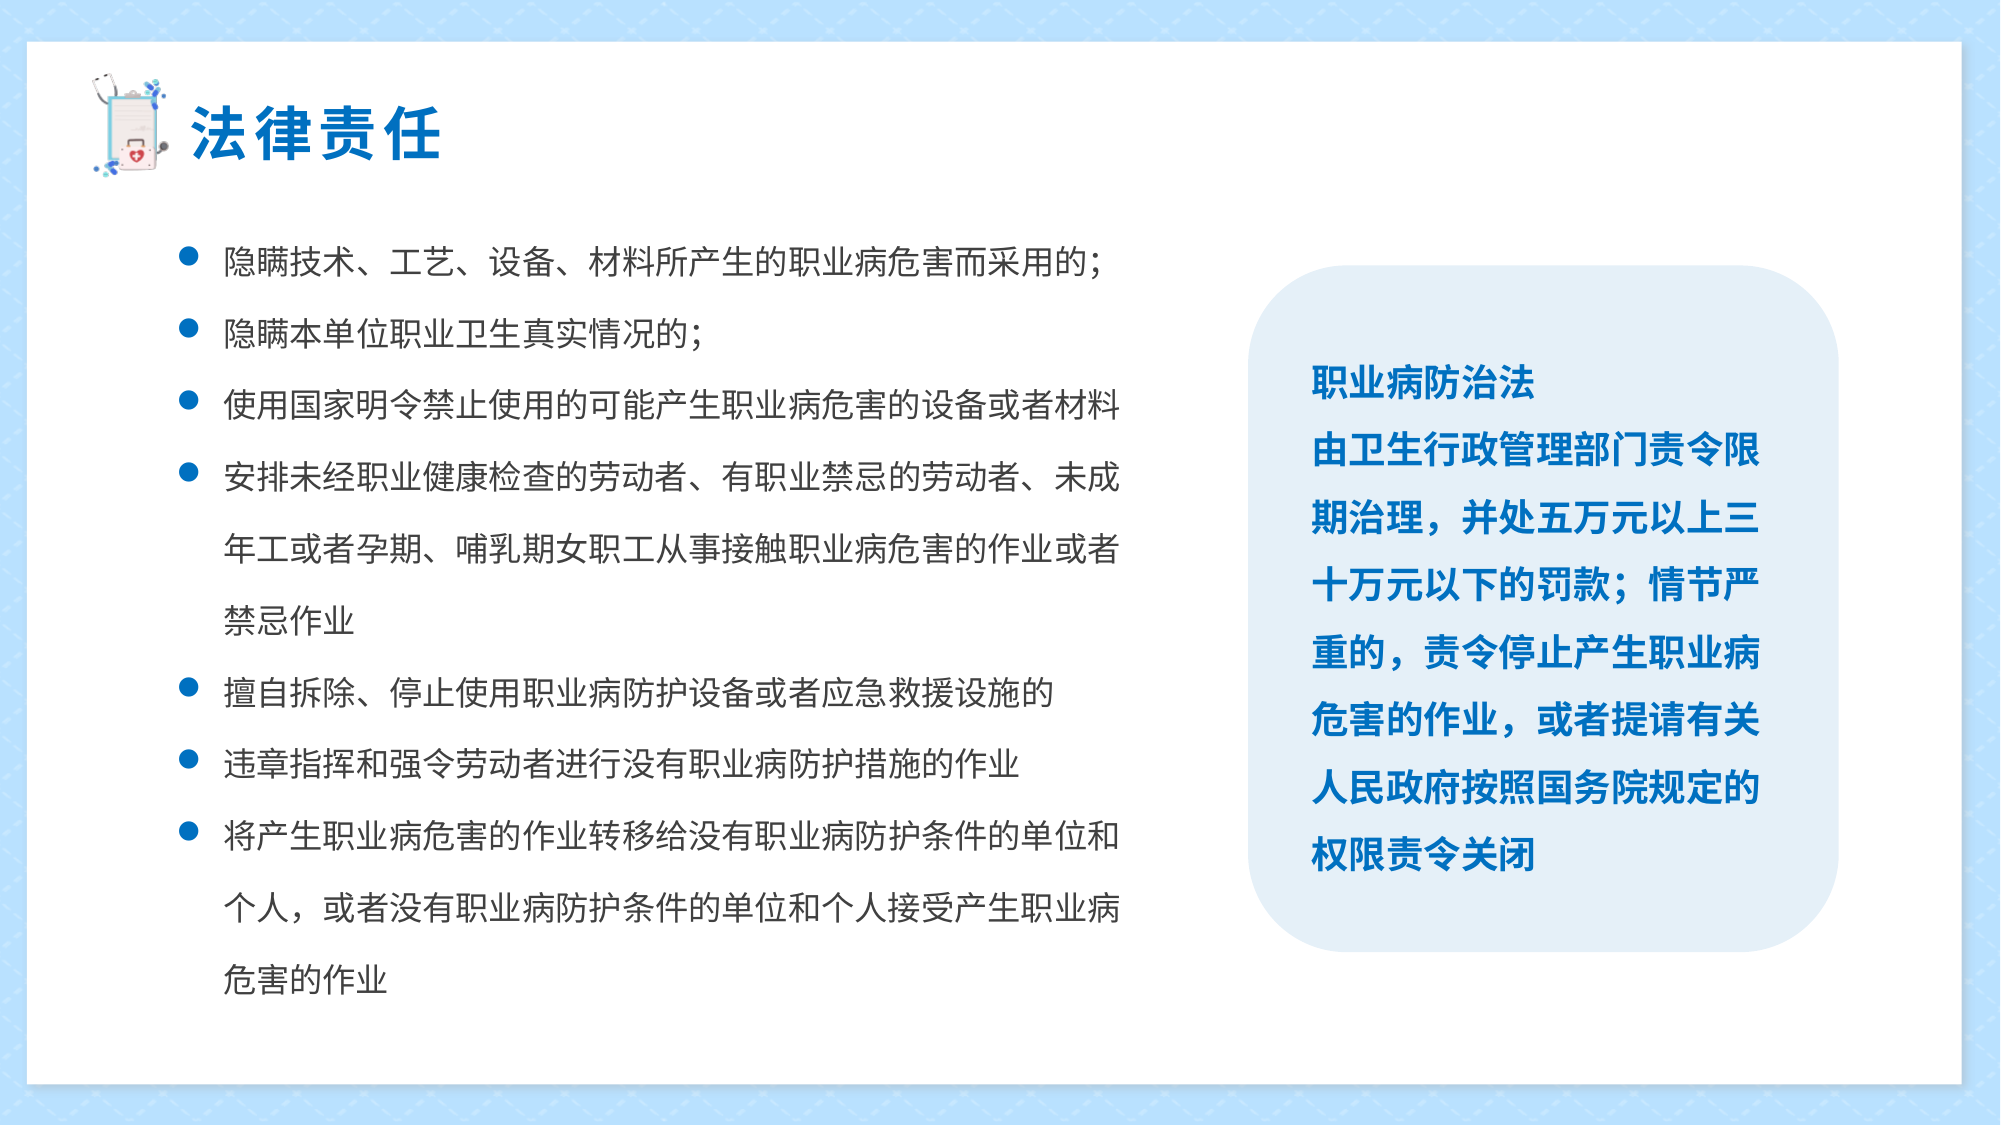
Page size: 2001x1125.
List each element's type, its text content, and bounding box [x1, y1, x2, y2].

text_box 隐瞒技术、工艺、设备、材料所产生的职业病危害而采用的； 隐瞒本单位职业卫生真实情况的； 使用国家明令禁止使用的可能产生职业病危害的设备或者材料 安排未经职业健康检查的劳动者、有职业禁忌的劳动者、未成年工或者孕期、哺乳期女职工从事接触职业病危害的作业或者禁忌作业 擅自拆除、停止使用职业病防护设备或者应急救援设施的 违章指挥和强令劳动者进行没有职业病防护措施的作业 将产生职业病危害的作业转移给没有职业病防护条件的单位和个人，或者没有职业病防护条件的单位和个人接受产生职业病危害的作业 [161, 201, 1160, 1007]
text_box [66, 66, 507, 194]
picture [0, 0, 2000, 1125]
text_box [1248, 265, 1839, 953]
